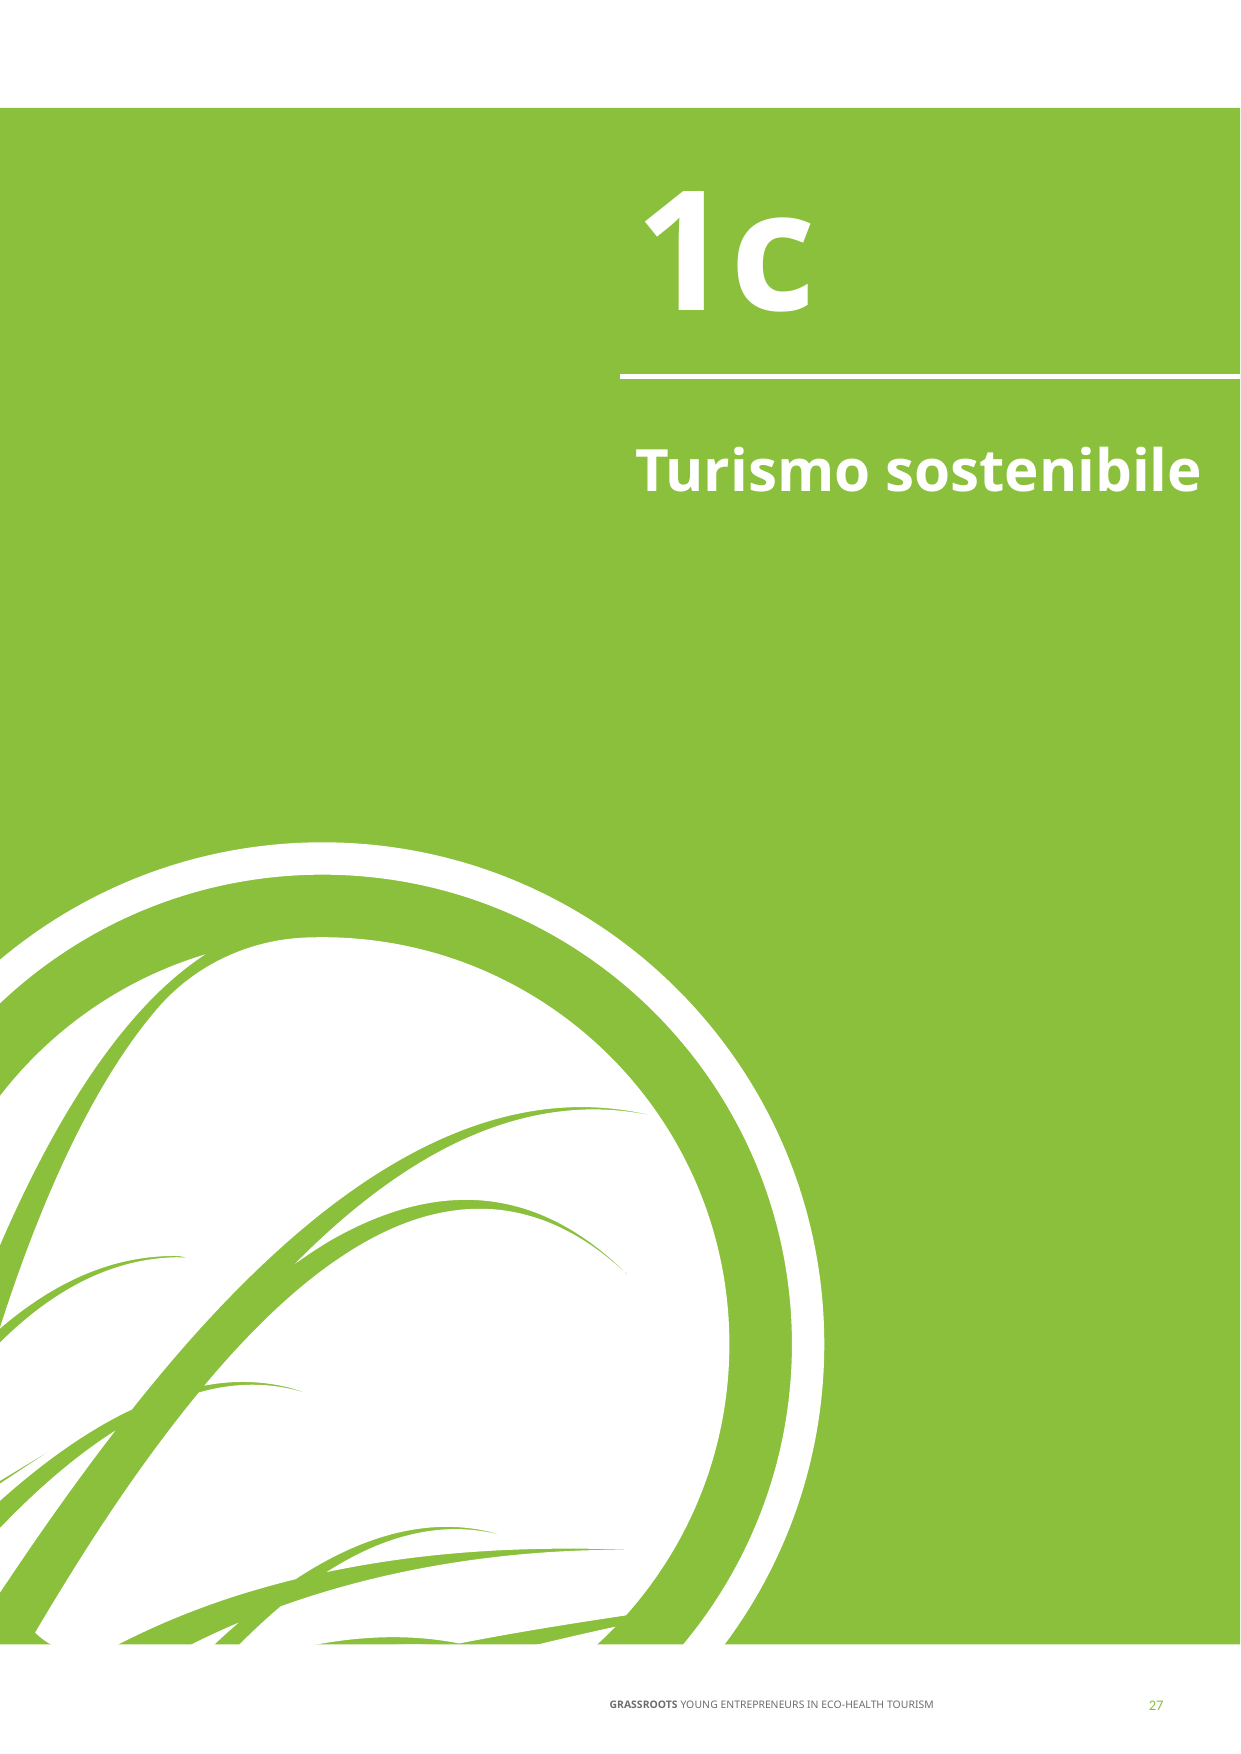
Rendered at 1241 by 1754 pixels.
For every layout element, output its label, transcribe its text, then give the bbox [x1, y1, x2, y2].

list Turismo sostenibile [620, 425, 1241, 754]
list 1c [620, 136, 941, 425]
slide_number 27 [1125, 1666, 1187, 1743]
